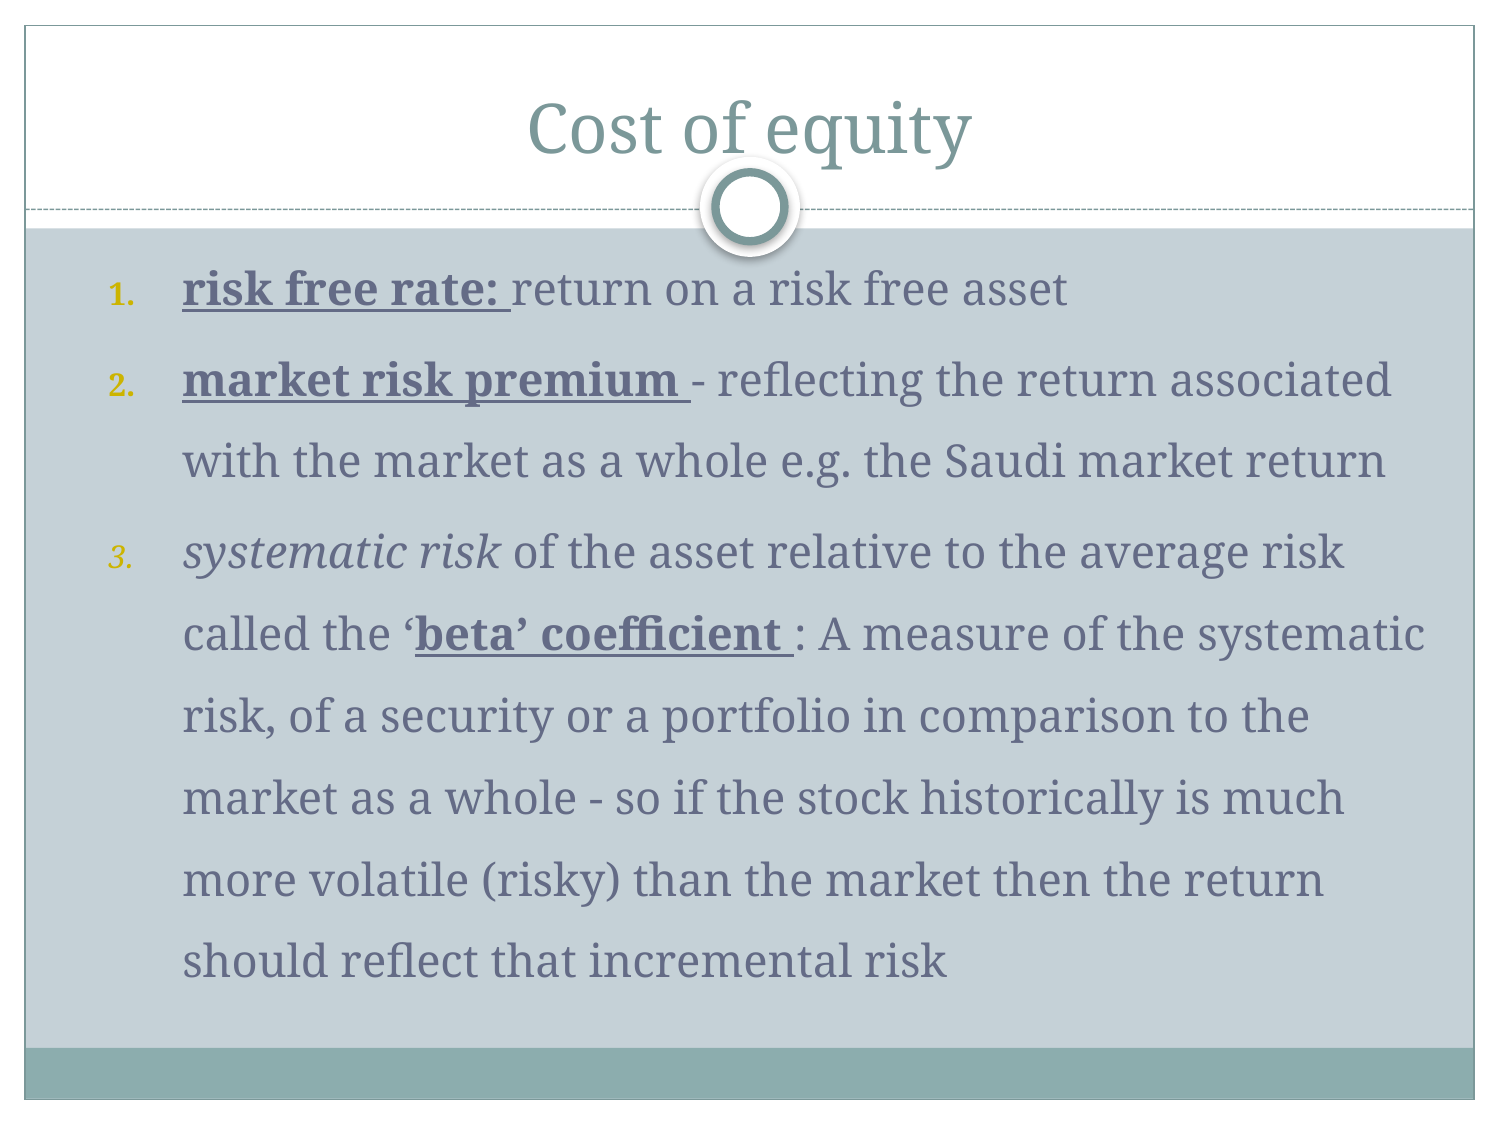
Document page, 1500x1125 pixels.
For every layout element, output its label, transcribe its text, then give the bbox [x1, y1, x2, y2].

title Cost of equity [49, 50, 1450, 175]
list risk free rate: return on a risk free asset market risk premium - reflecting the return associated with the market as a whole e.g. the Saudi market return systematic risk of the asset relative to the average risk called the ‘beta’ coefficient : A measure of the systematic risk, of a security or a portfolio in comparison to the market as a whole - so if the stock historically is much more volatile (risky) than the market then the return should reflect that incremental risk [49, 224, 1445, 1100]
